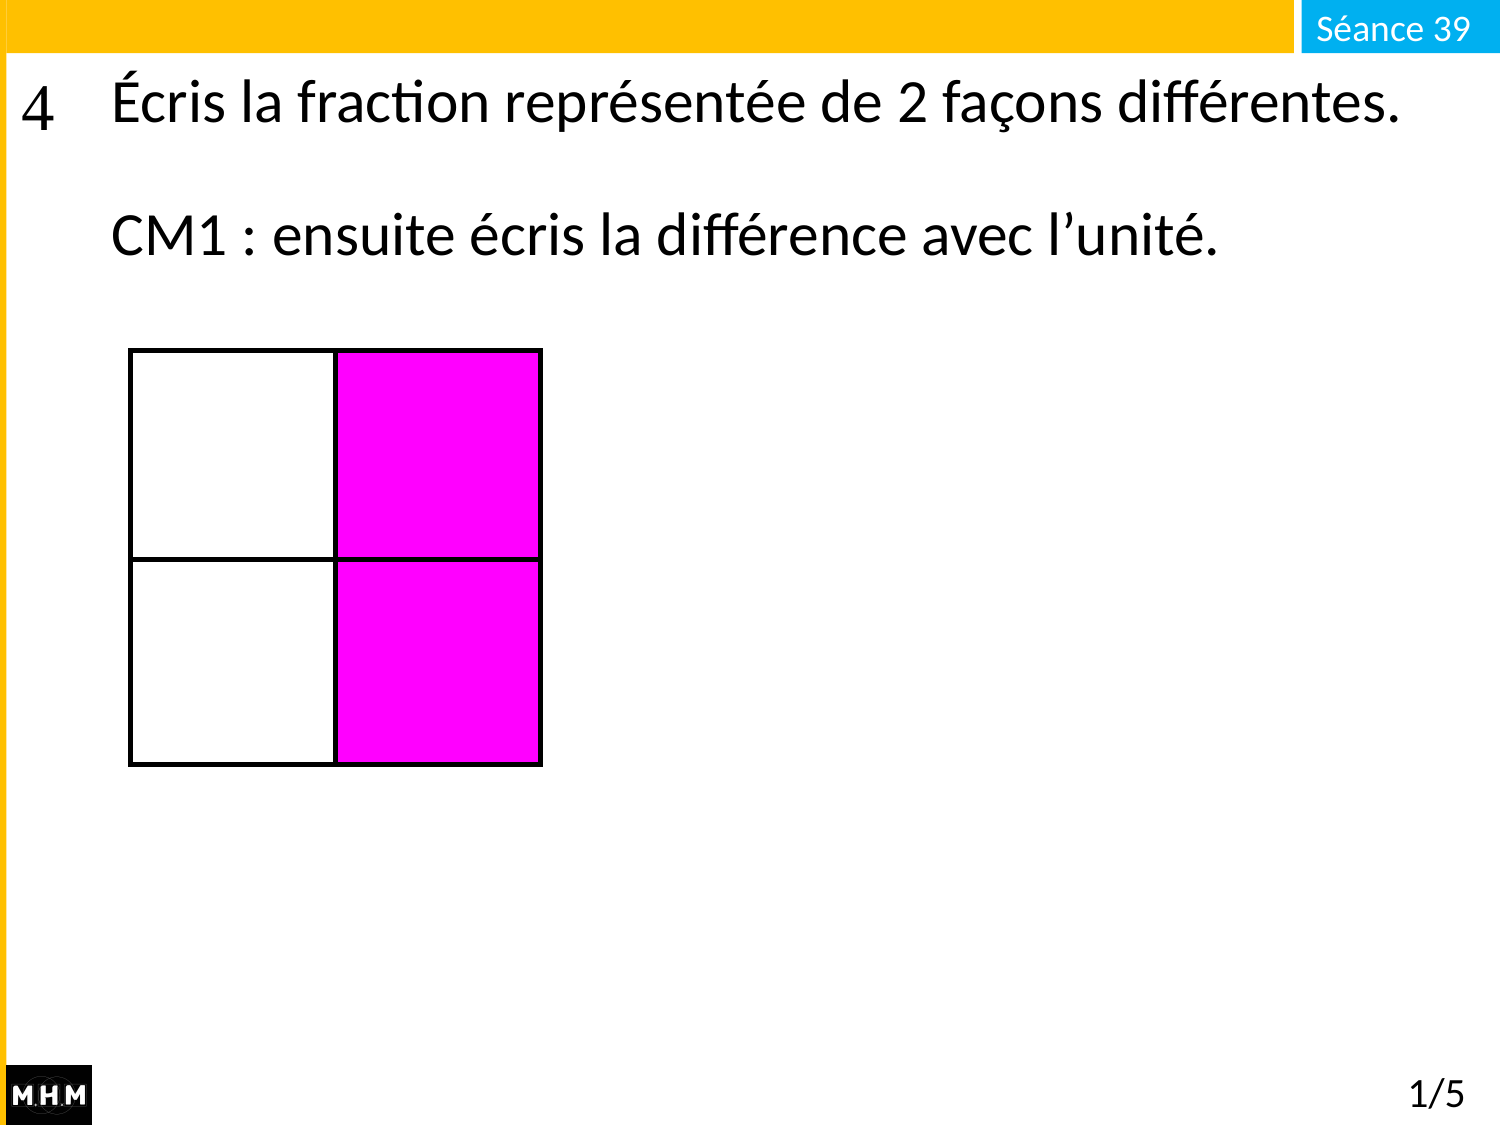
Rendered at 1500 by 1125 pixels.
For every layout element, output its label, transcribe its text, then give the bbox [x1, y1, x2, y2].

picture [109, 328, 568, 783]
text_box Écris la fraction représentée de 2 façons différentes. CM1 : ensuite écris la différence avec l’unité. [96, 60, 1422, 278]
picture [6, 1065, 92, 1125]
list 1/5 [1373, 1064, 1500, 1125]
